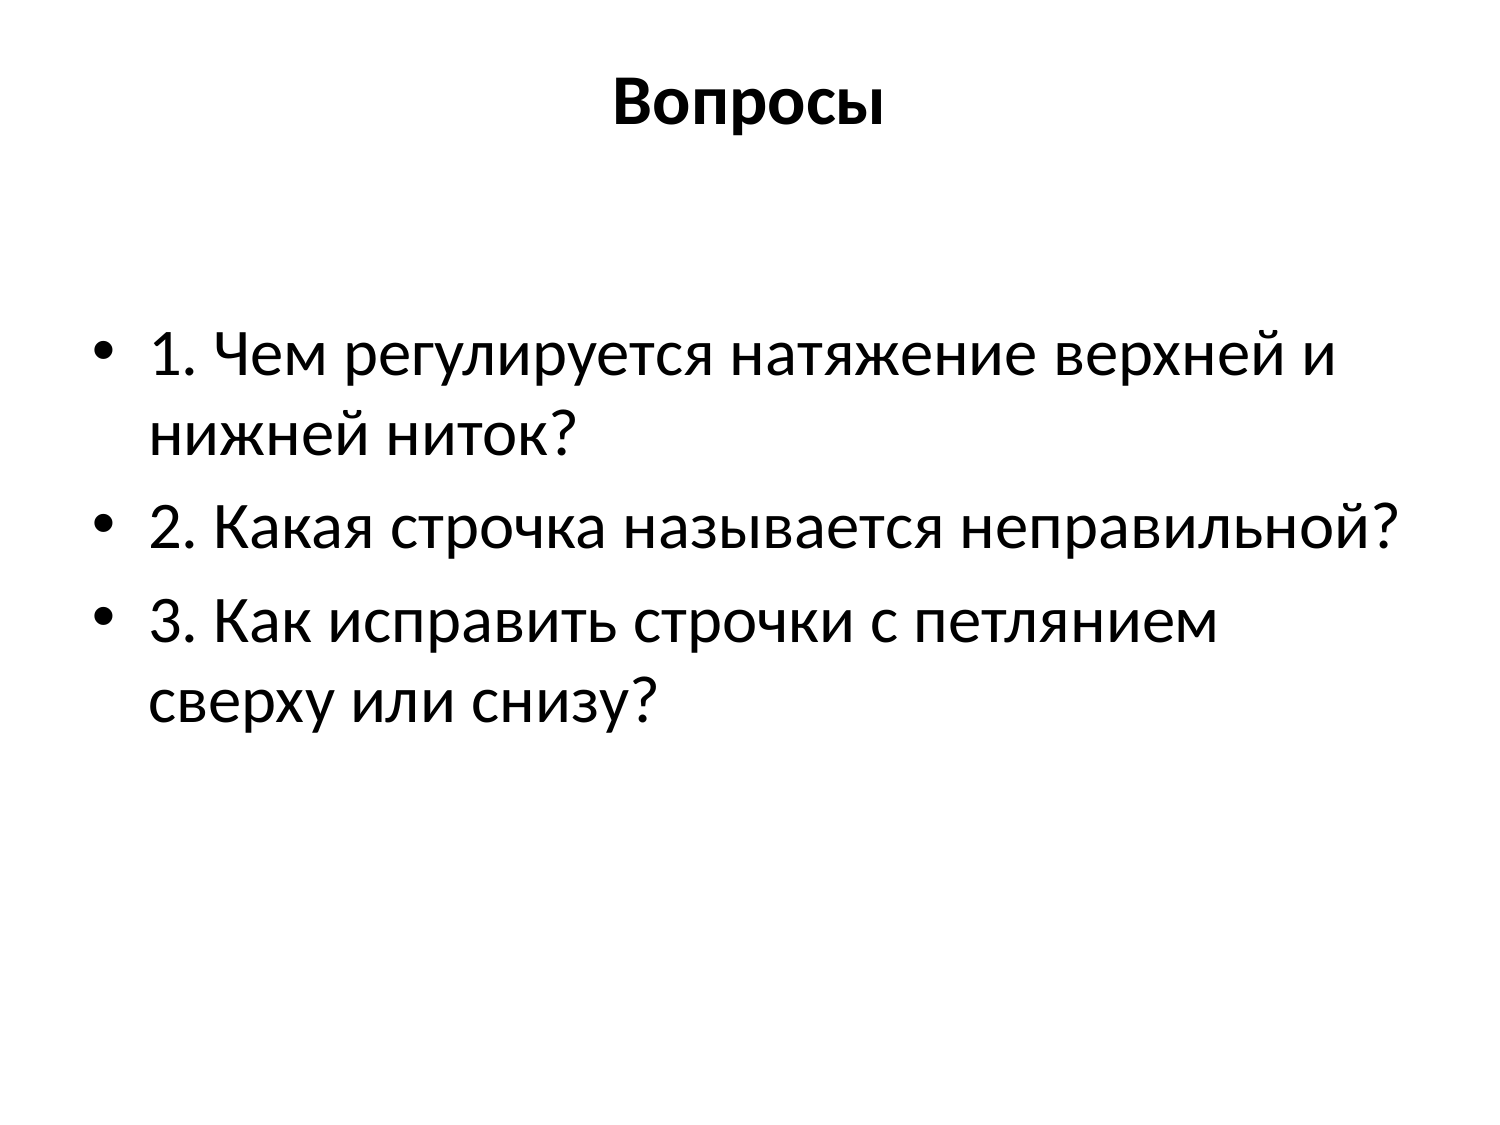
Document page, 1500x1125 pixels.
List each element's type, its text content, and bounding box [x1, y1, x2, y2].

list 1. Чем регулируется натяжение верхней и нижней ниток? 2. Какая строчка называется неправильной? 3. Как исправить строчки с петлянием сверху или снизу? [76, 208, 1427, 839]
title Вопросы [75, 45, 1425, 233]
